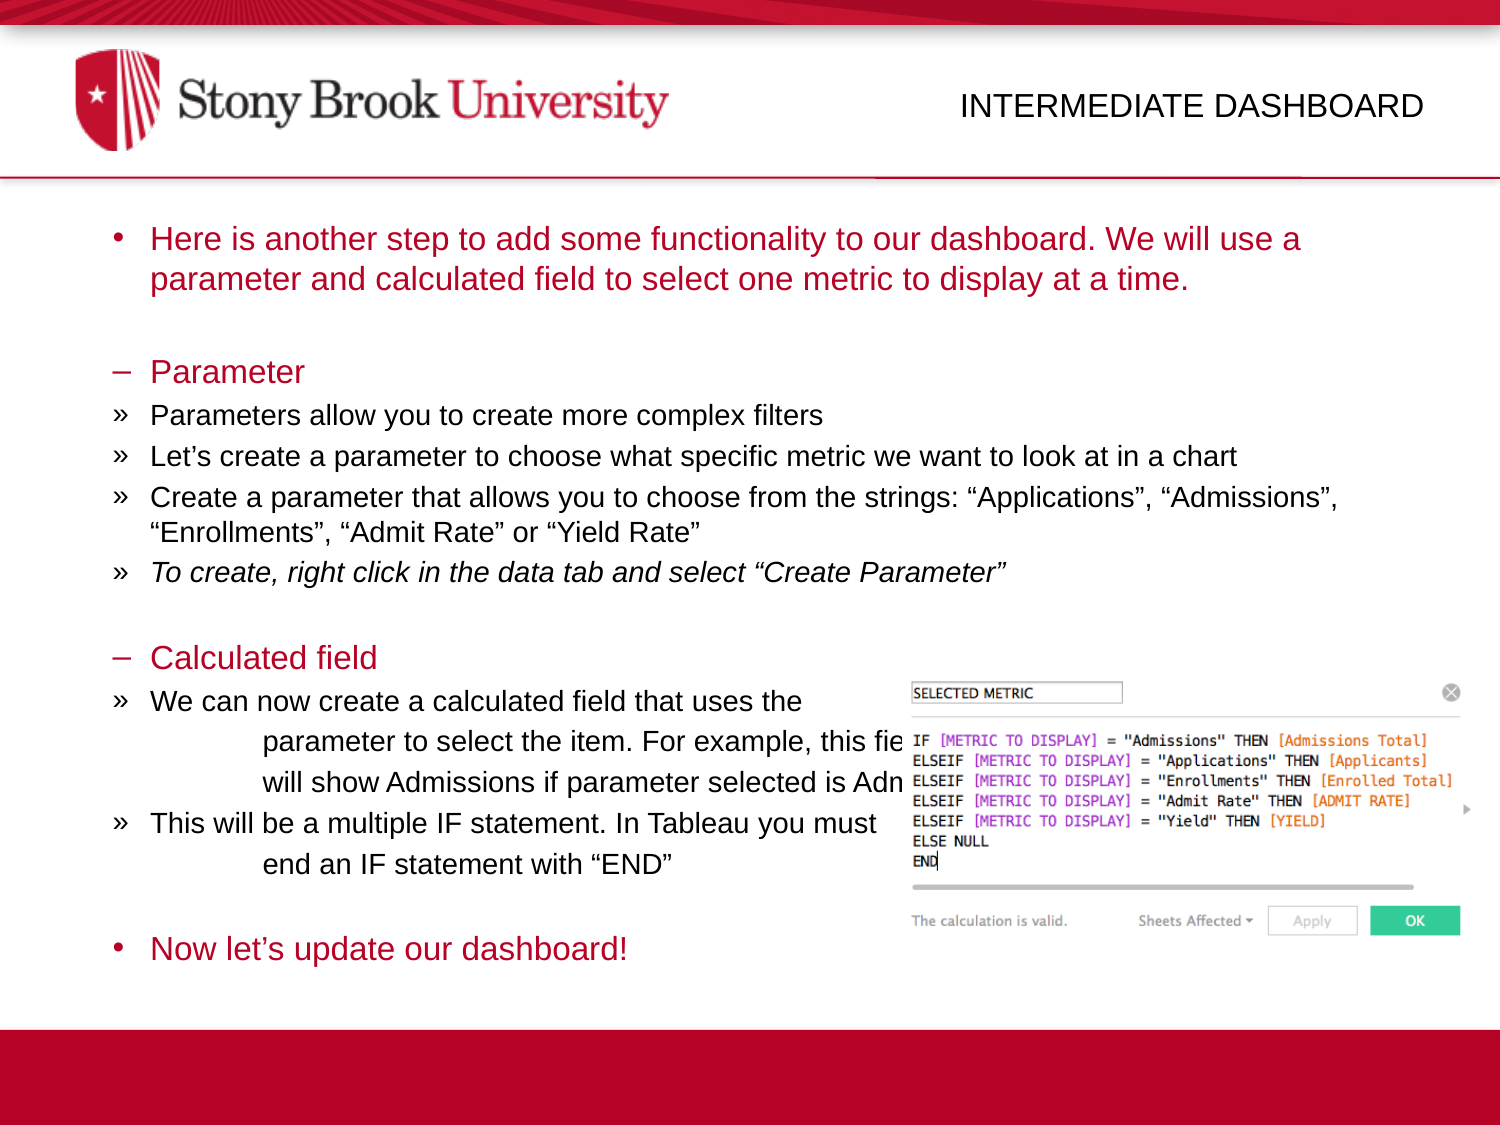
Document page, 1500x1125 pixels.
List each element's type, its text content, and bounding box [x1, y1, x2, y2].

list Intermediate Dashboard [776, 76, 1425, 139]
picture [0, 0, 1500, 25]
text_box Here is another step to add some functionality to our dashboard. We will use a parameter and calculated field to select one metric to display at a time. Parameter Parameters allow you to create more complex filters Let’s create a parameter to choose what specific metric we want to look at in a chart Create a parameter that allows you to choose from the strings: “Applications”, “Admissions”, “Enrollments”, “Admit Rate” or “Yield Rate” To create, right click in the data tab and select “Create Parameter” Calculated field We can now create a calculated field that uses the parameter to select the item. For example, this field will show Admissions if parameter selected is Admissions. This will be a multiple IF statement. In Tableau you must end an IF statement with “END” Now let’s update our dashboard! [74, 217, 1425, 976]
picture [901, 674, 1472, 947]
